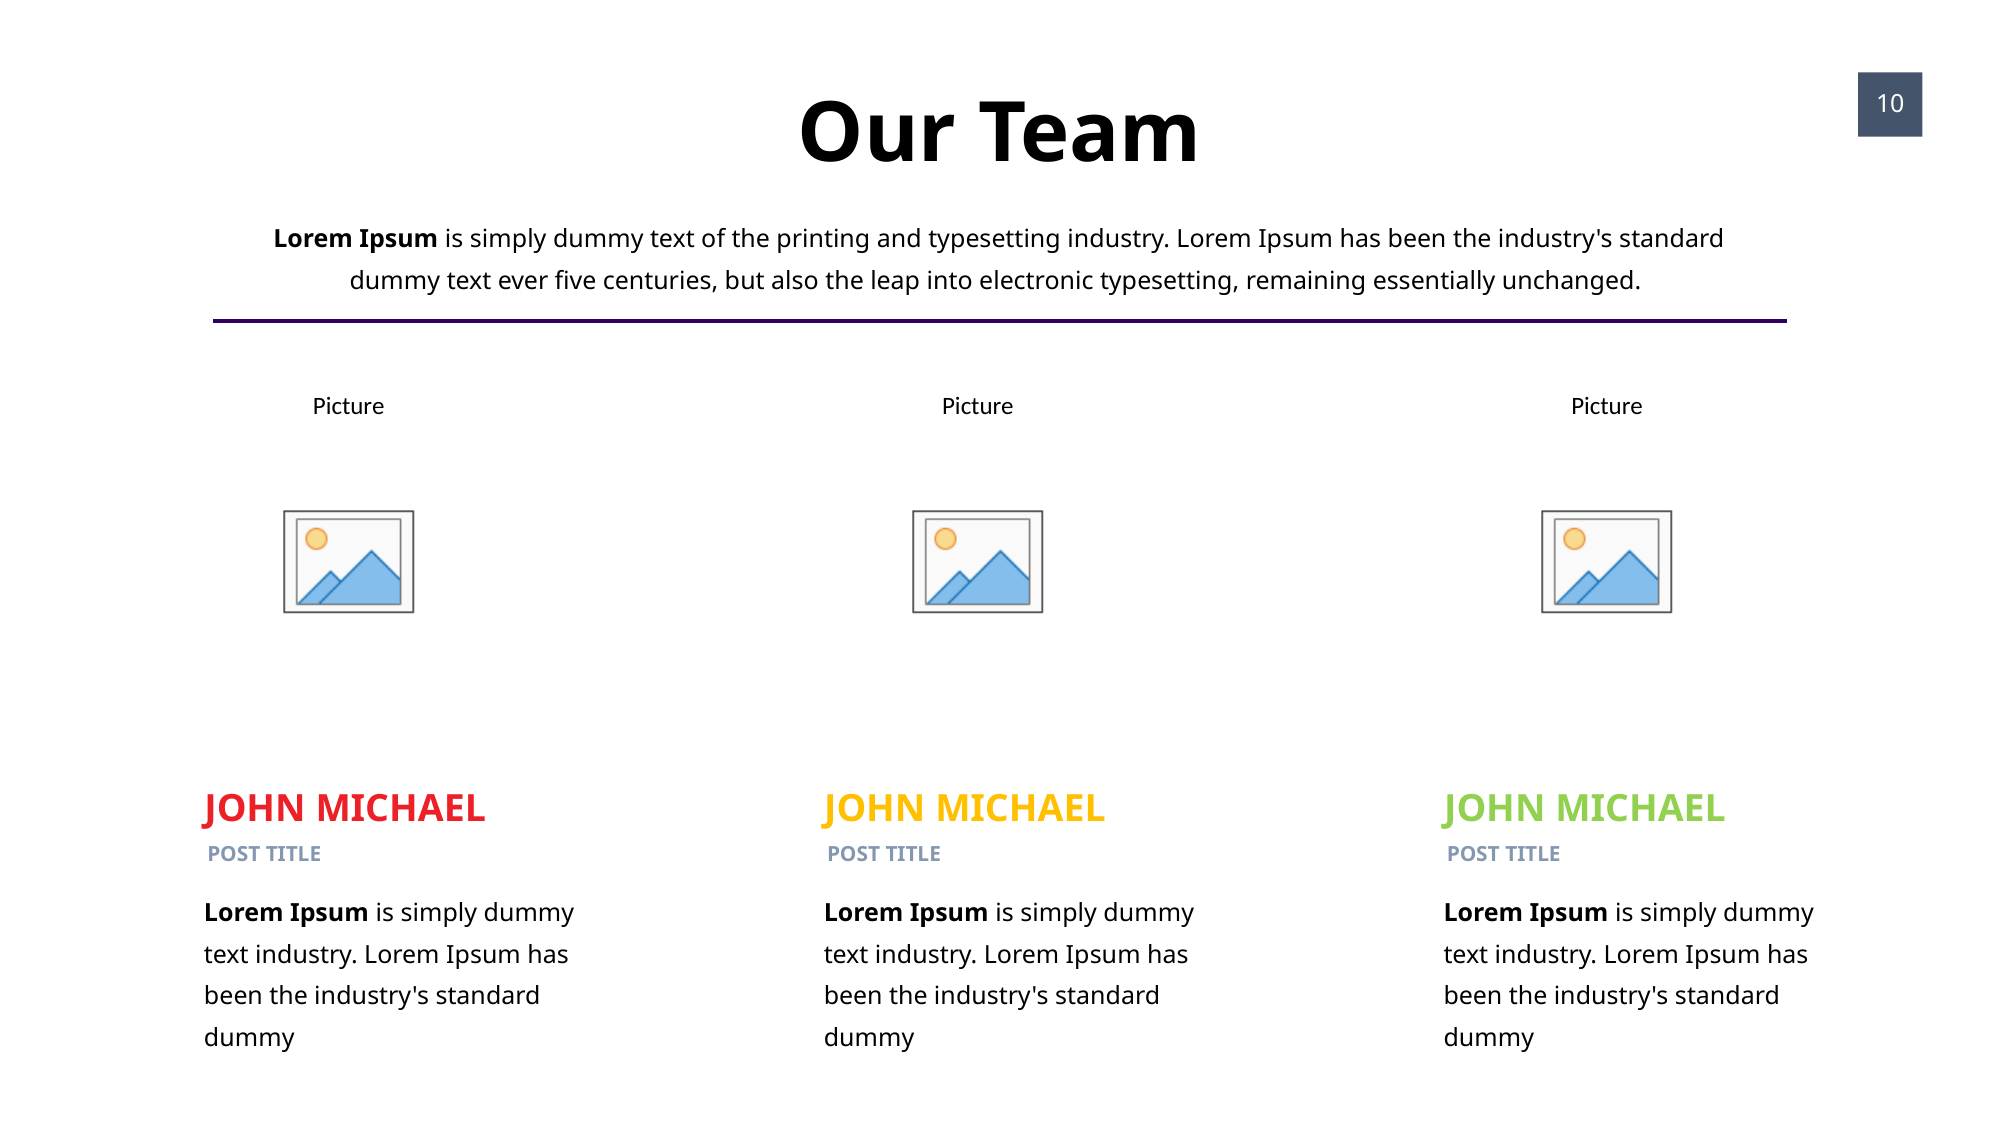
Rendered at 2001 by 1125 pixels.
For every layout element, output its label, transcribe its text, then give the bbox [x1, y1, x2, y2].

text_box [809, 784, 1243, 1014]
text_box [1428, 784, 1863, 1014]
picture [1427, 382, 1787, 743]
picture [798, 382, 1158, 743]
slide_number 10 [1863, 78, 1927, 130]
picture [168, 382, 529, 743]
title Our Team [137, 78, 1863, 191]
text_box Lorem Ipsum is simply dummy text of the printing and typesetting industry. Lorem Ipsum has been the industry's standard dummy text ever five centuries, but also the leap into electronic typesetting, remaining essentially unchanged. [213, 203, 1787, 302]
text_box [189, 784, 623, 1014]
